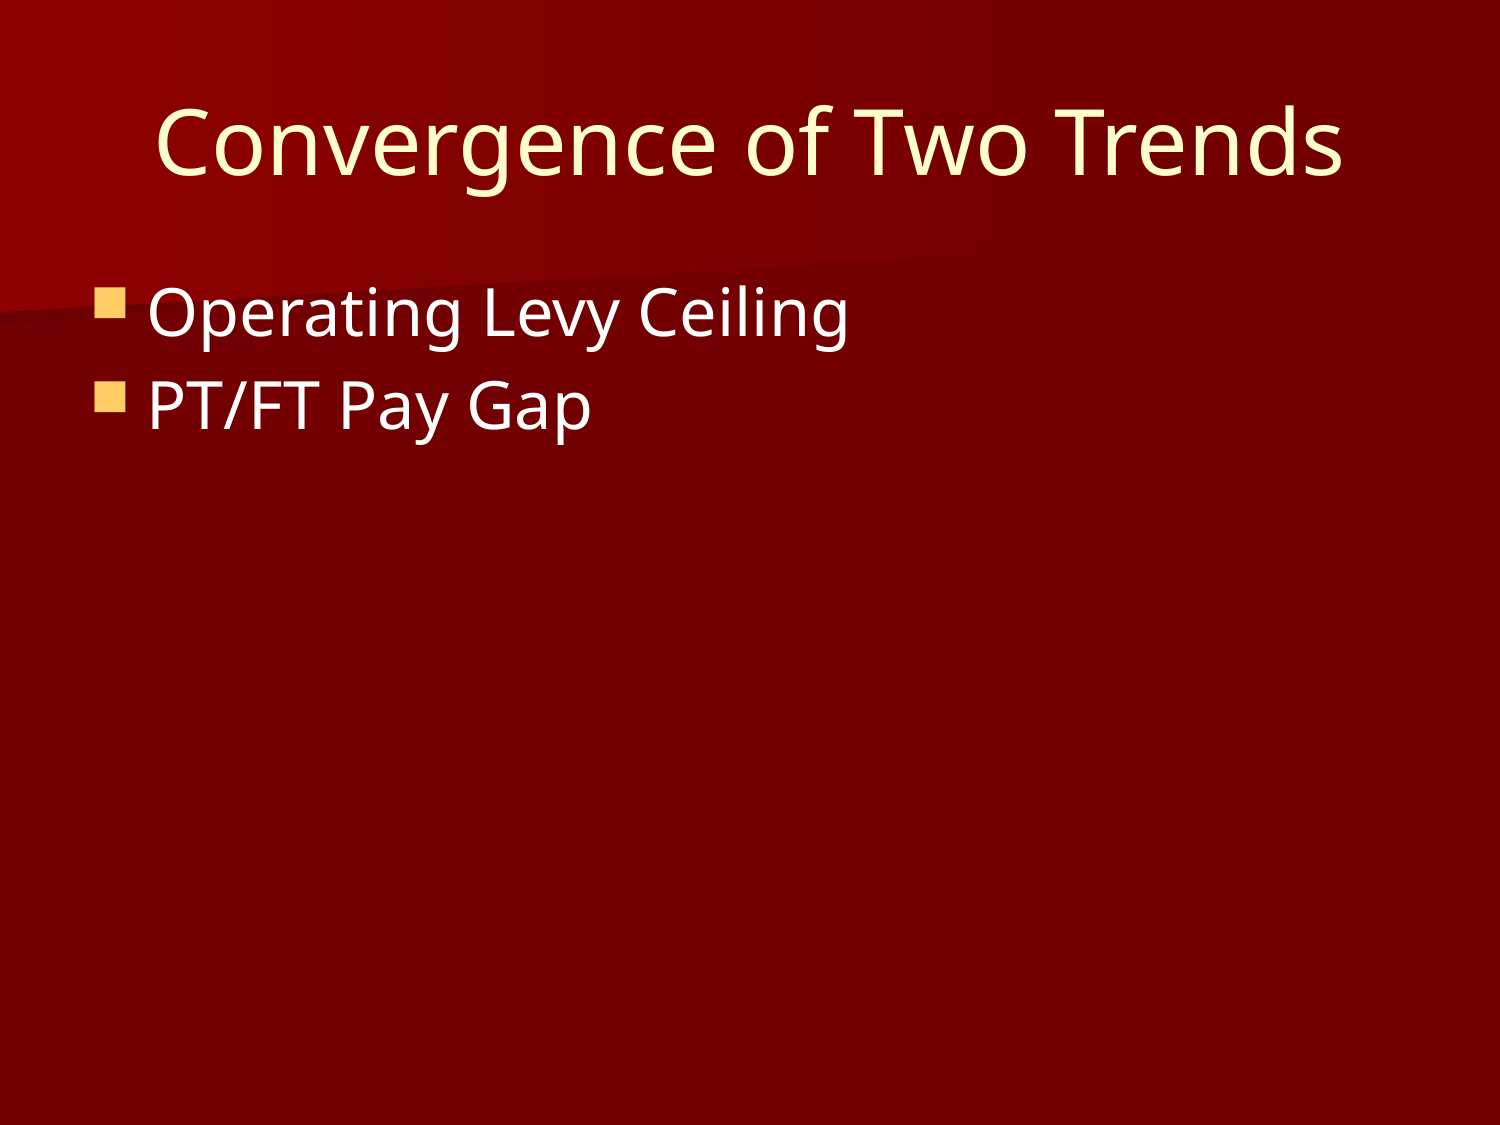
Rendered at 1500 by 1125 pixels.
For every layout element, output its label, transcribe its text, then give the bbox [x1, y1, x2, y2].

list Operating Levy Ceiling PT/FT Pay Gap [75, 262, 1425, 1000]
title Convergence of Two Trends [75, 45, 1425, 233]
